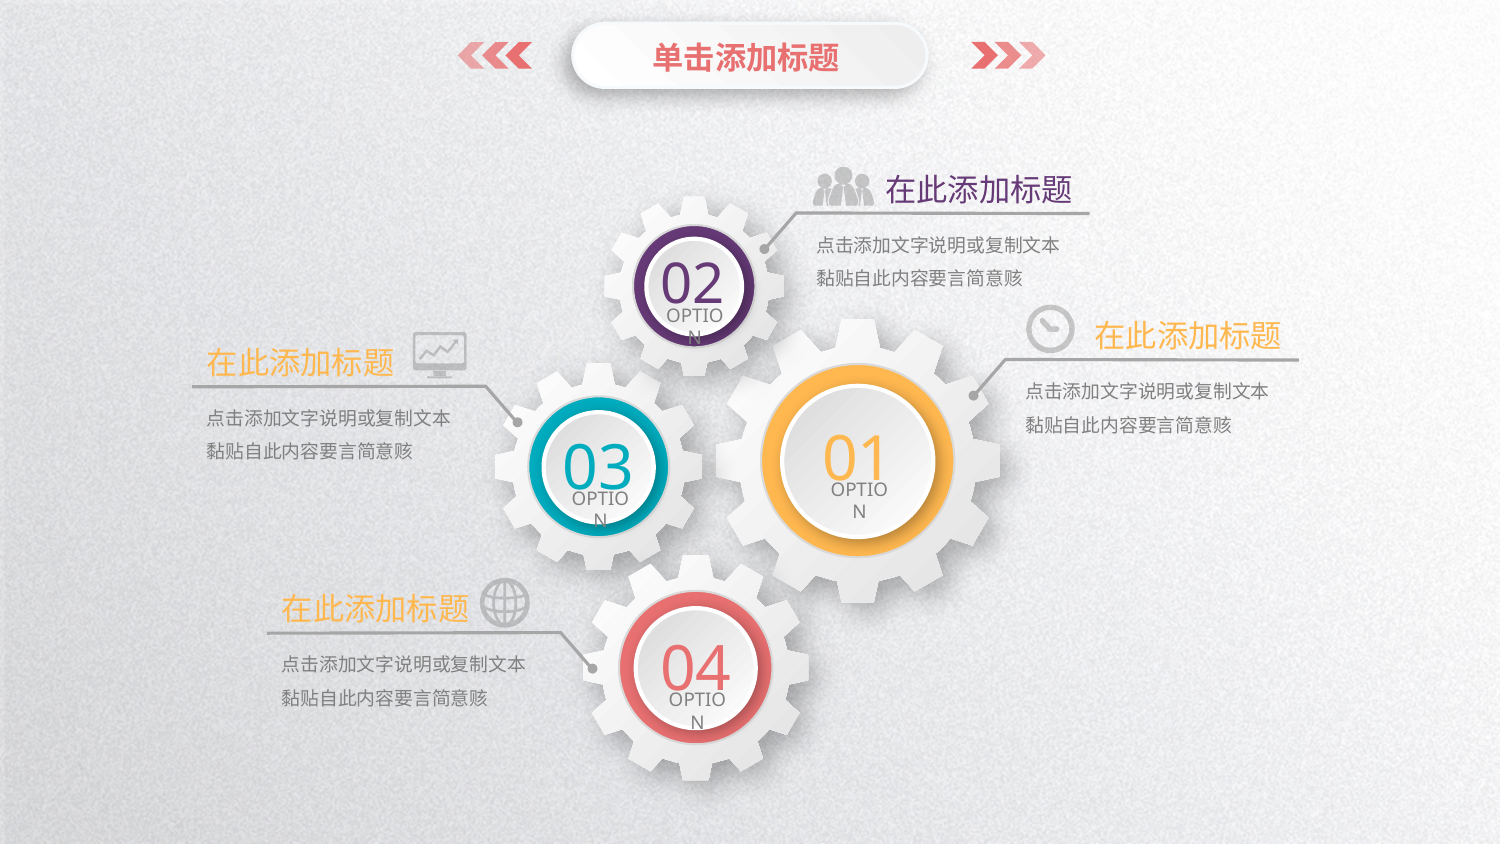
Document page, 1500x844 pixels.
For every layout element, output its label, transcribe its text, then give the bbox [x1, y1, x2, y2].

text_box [968, 304, 1299, 445]
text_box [457, 41, 533, 69]
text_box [604, 196, 784, 376]
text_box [716, 318, 1000, 603]
text_box 单击添加标题 [617, 34, 876, 81]
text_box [759, 162, 1090, 298]
text_box [571, 22, 929, 89]
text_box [583, 555, 809, 780]
picture [0, 0, 1500, 844]
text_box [267, 577, 598, 718]
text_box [192, 332, 523, 472]
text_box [971, 41, 1046, 69]
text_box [495, 363, 702, 570]
